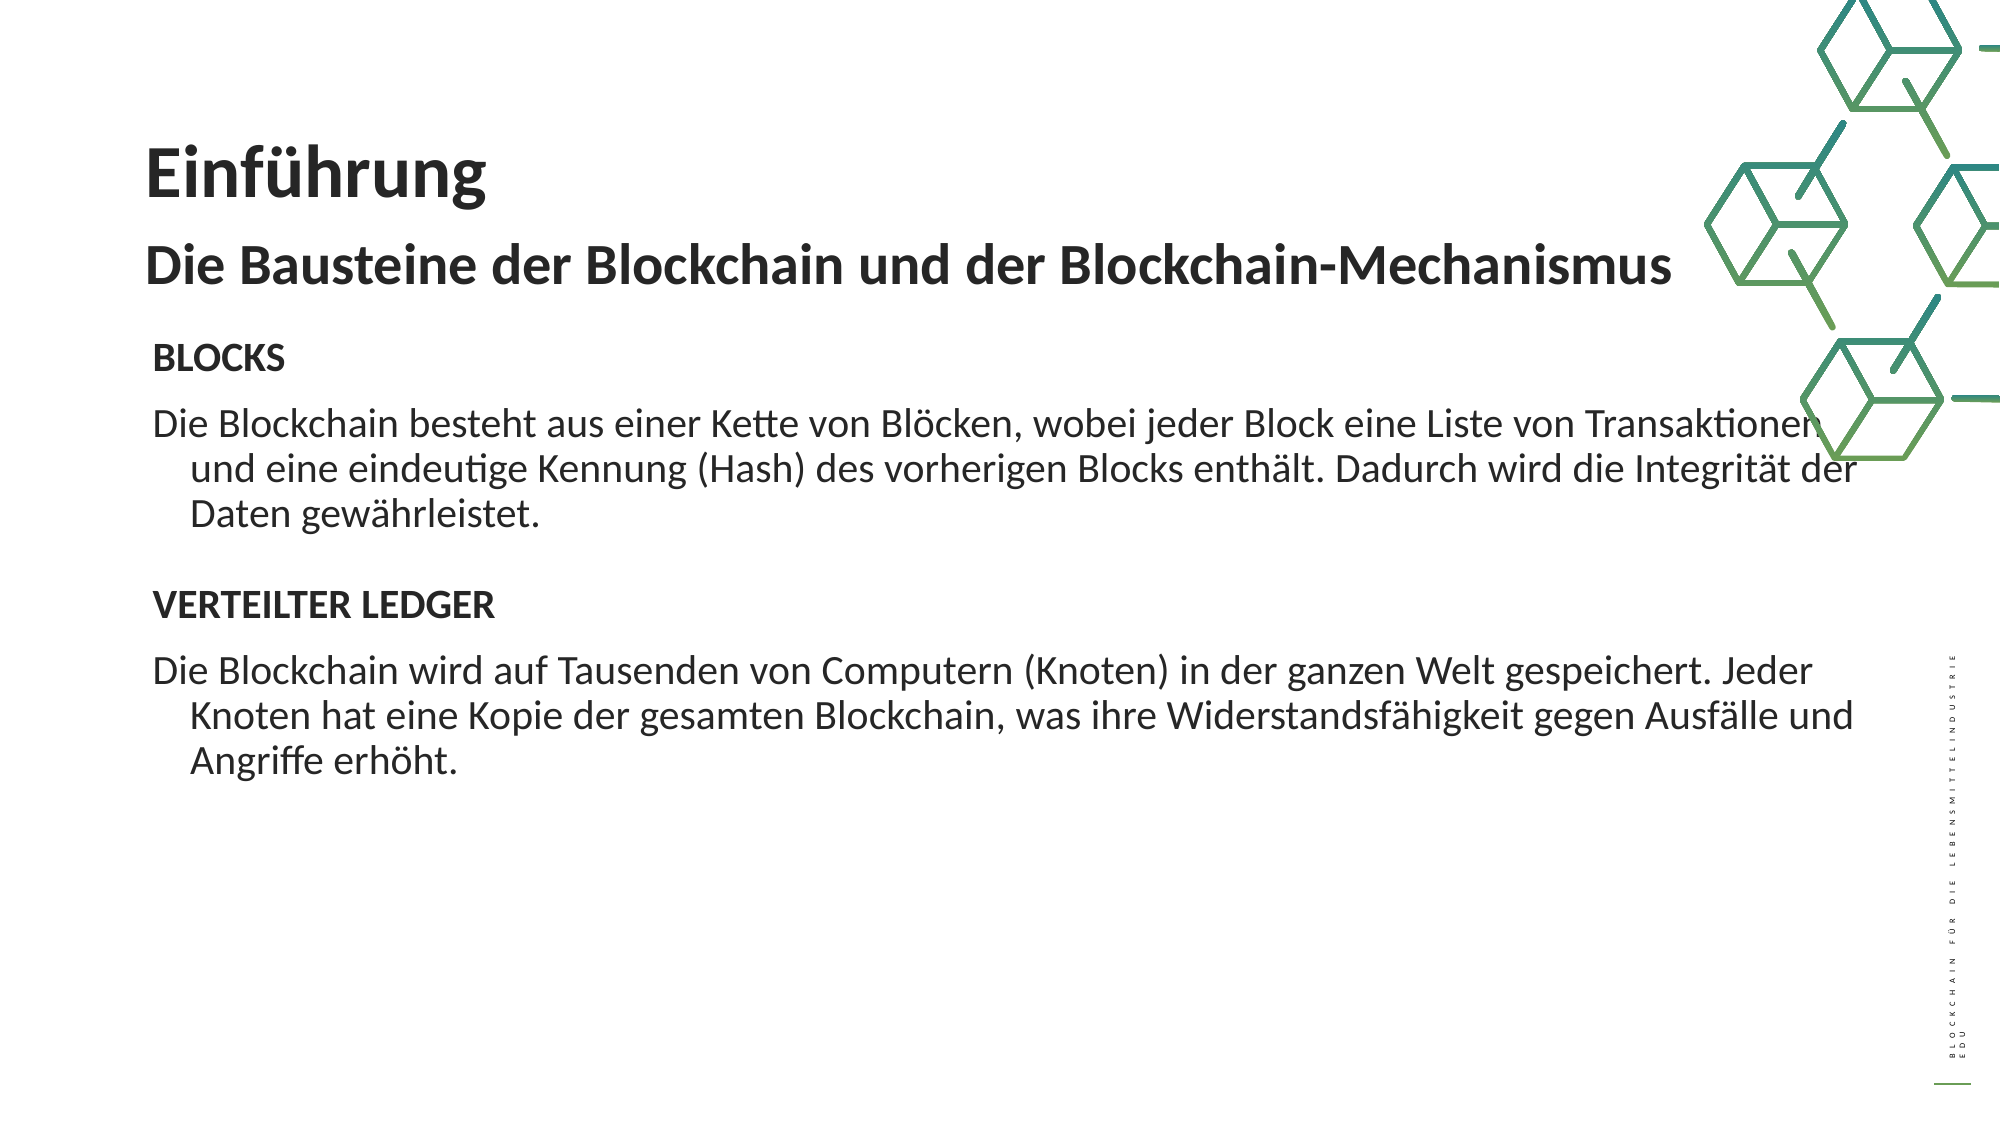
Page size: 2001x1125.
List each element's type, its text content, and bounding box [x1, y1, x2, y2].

list Einführung Die Bausteine der Blockchain und der Blockchain-Mechanismus [130, 124, 1704, 337]
list BLOCKS Die Blockchain besteht aus einer Kette von Blöcken, wobei jeder Block eine Liste von Transaktionen und eine eindeutige Kennung (Hash) des vorherigen Blocks enthält. Dadurch wird die Integrität der Daten gewährleistet. VERTEILTER LEDGER Die Blockchain wird auf Tausenden von Computern (Knoten) in der ganzen Welt gespeichert. Jeder Knoten hat eine Kopie der gesamten Blockchain, was ihre Widerstandsfähigkeit gegen Ausfälle und Angriffe erhöht. [138, 337, 1877, 960]
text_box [1704, 0, 2000, 461]
